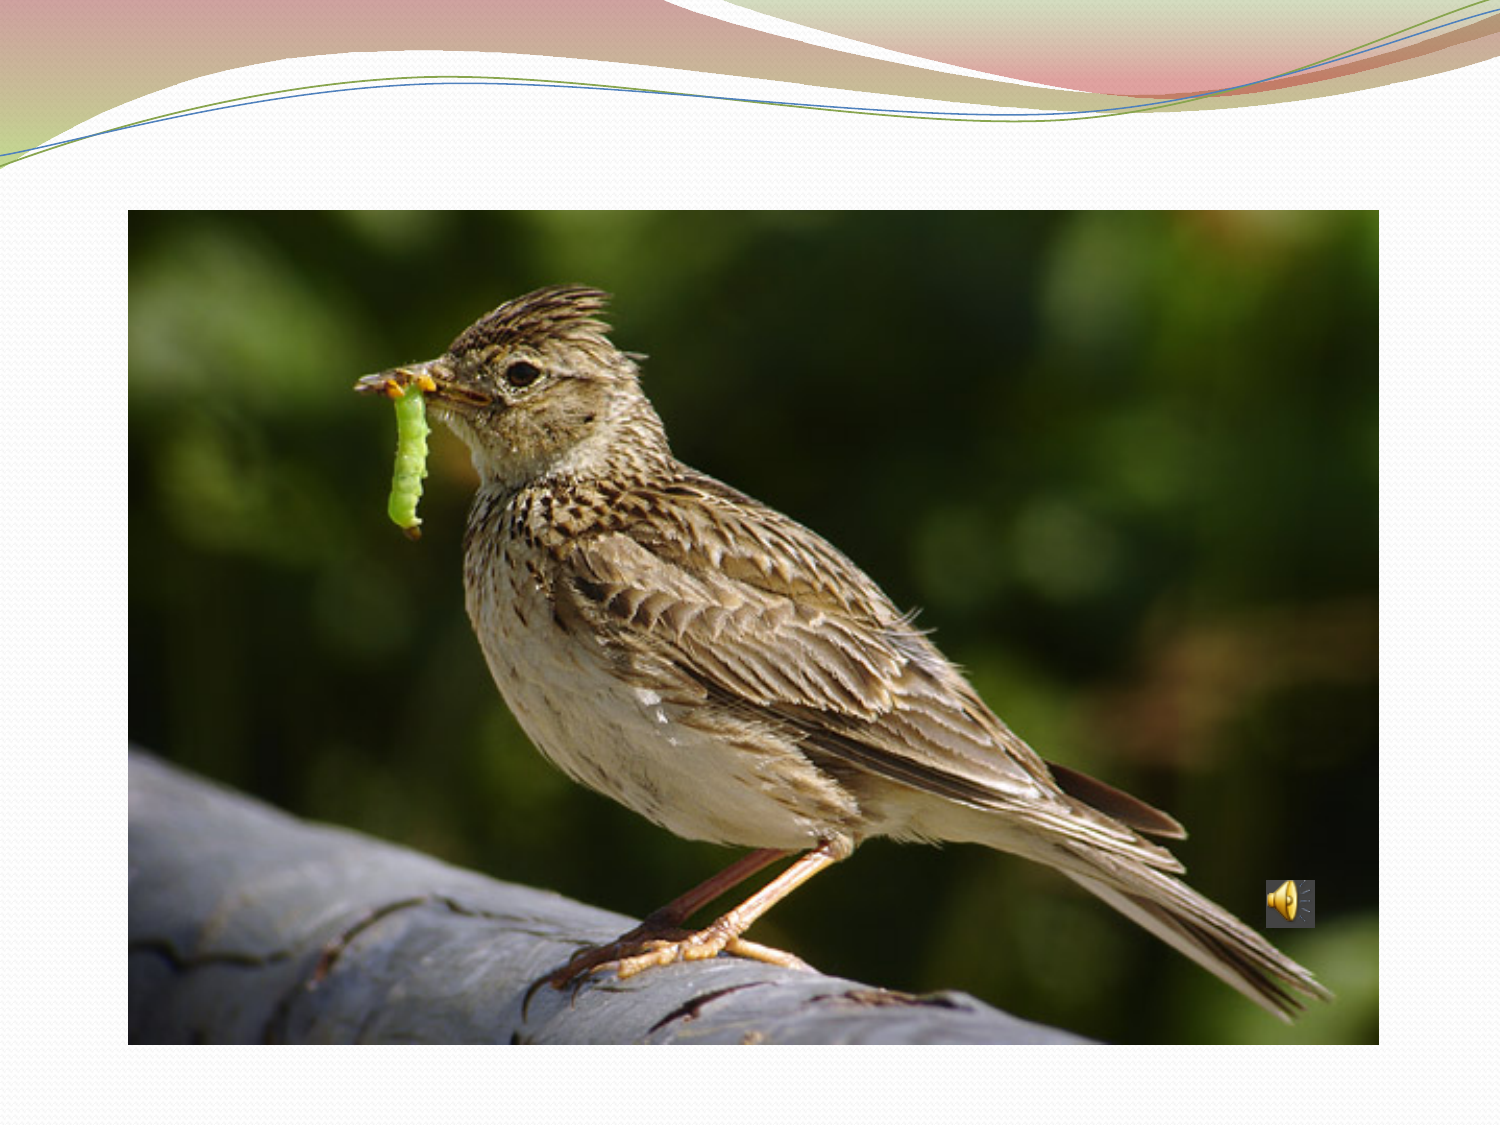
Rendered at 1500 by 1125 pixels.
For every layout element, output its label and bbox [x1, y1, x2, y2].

picture [128, 210, 1380, 1045]
